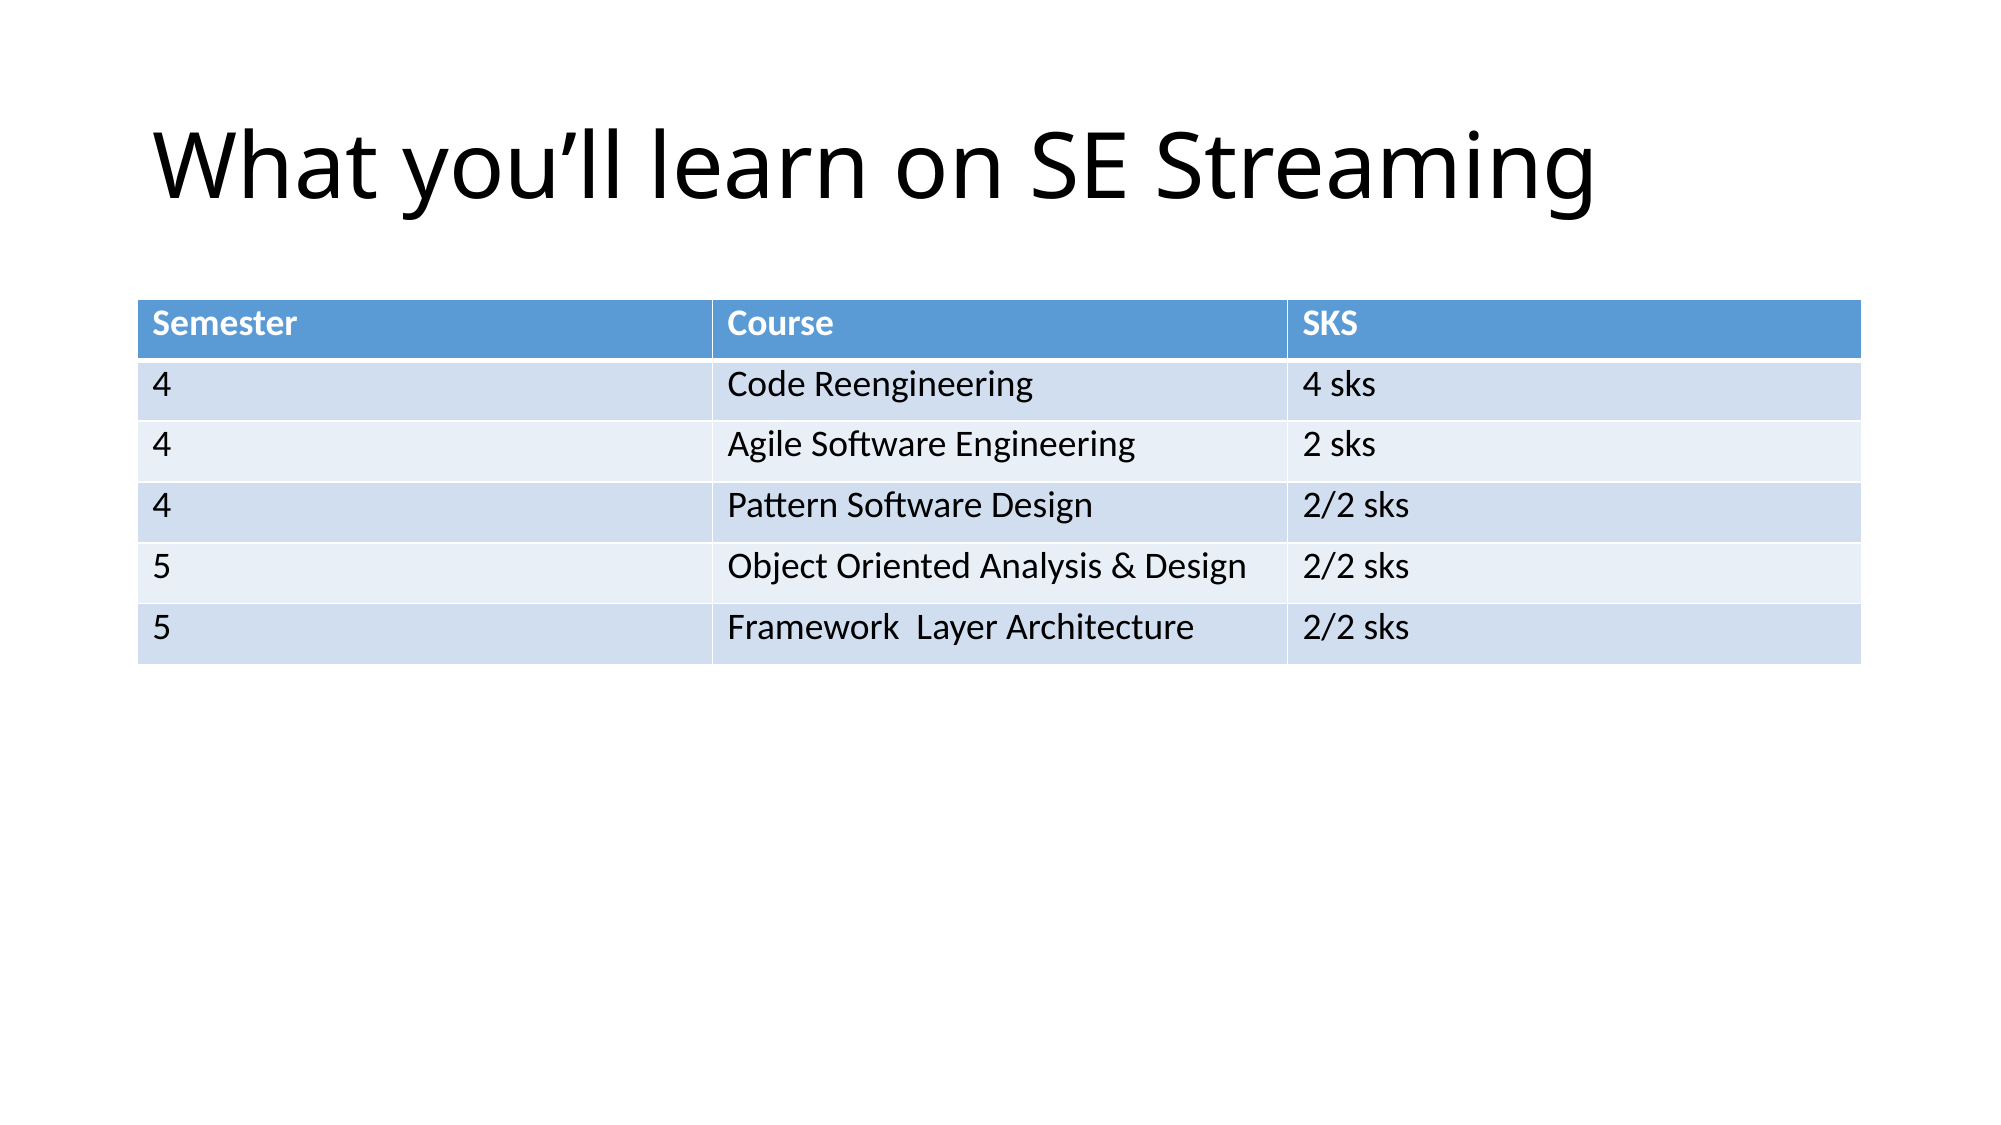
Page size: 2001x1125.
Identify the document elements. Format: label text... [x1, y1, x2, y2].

table_cell 2 sks [1288, 422, 1861, 481]
table_cell 2/2 sks [1288, 483, 1861, 542]
table_cell 4 [138, 363, 712, 420]
title What you’ll learn on SE Streaming [137, 59, 1863, 278]
table_cell 4 sks [1288, 363, 1861, 420]
table_cell Agile Software Engineering [713, 422, 1287, 481]
table_cell Pattern Software Design [713, 483, 1287, 542]
table_header Semester [138, 300, 712, 358]
table_cell 4 [138, 483, 712, 542]
table_cell 2/2 sks [1288, 544, 1861, 603]
table_cell Object Oriented Analysis & Design [713, 544, 1287, 603]
table_cell 4 [138, 422, 712, 481]
table_header Course [713, 300, 1287, 358]
table_cell 5 [138, 604, 712, 664]
table_cell Framework Layer Architecture [713, 604, 1287, 664]
table_cell 5 [138, 544, 712, 603]
table_cell 2/2 sks [1288, 604, 1861, 664]
table_cell Code Reengineering [713, 363, 1287, 420]
table_header SKS [1288, 300, 1861, 358]
